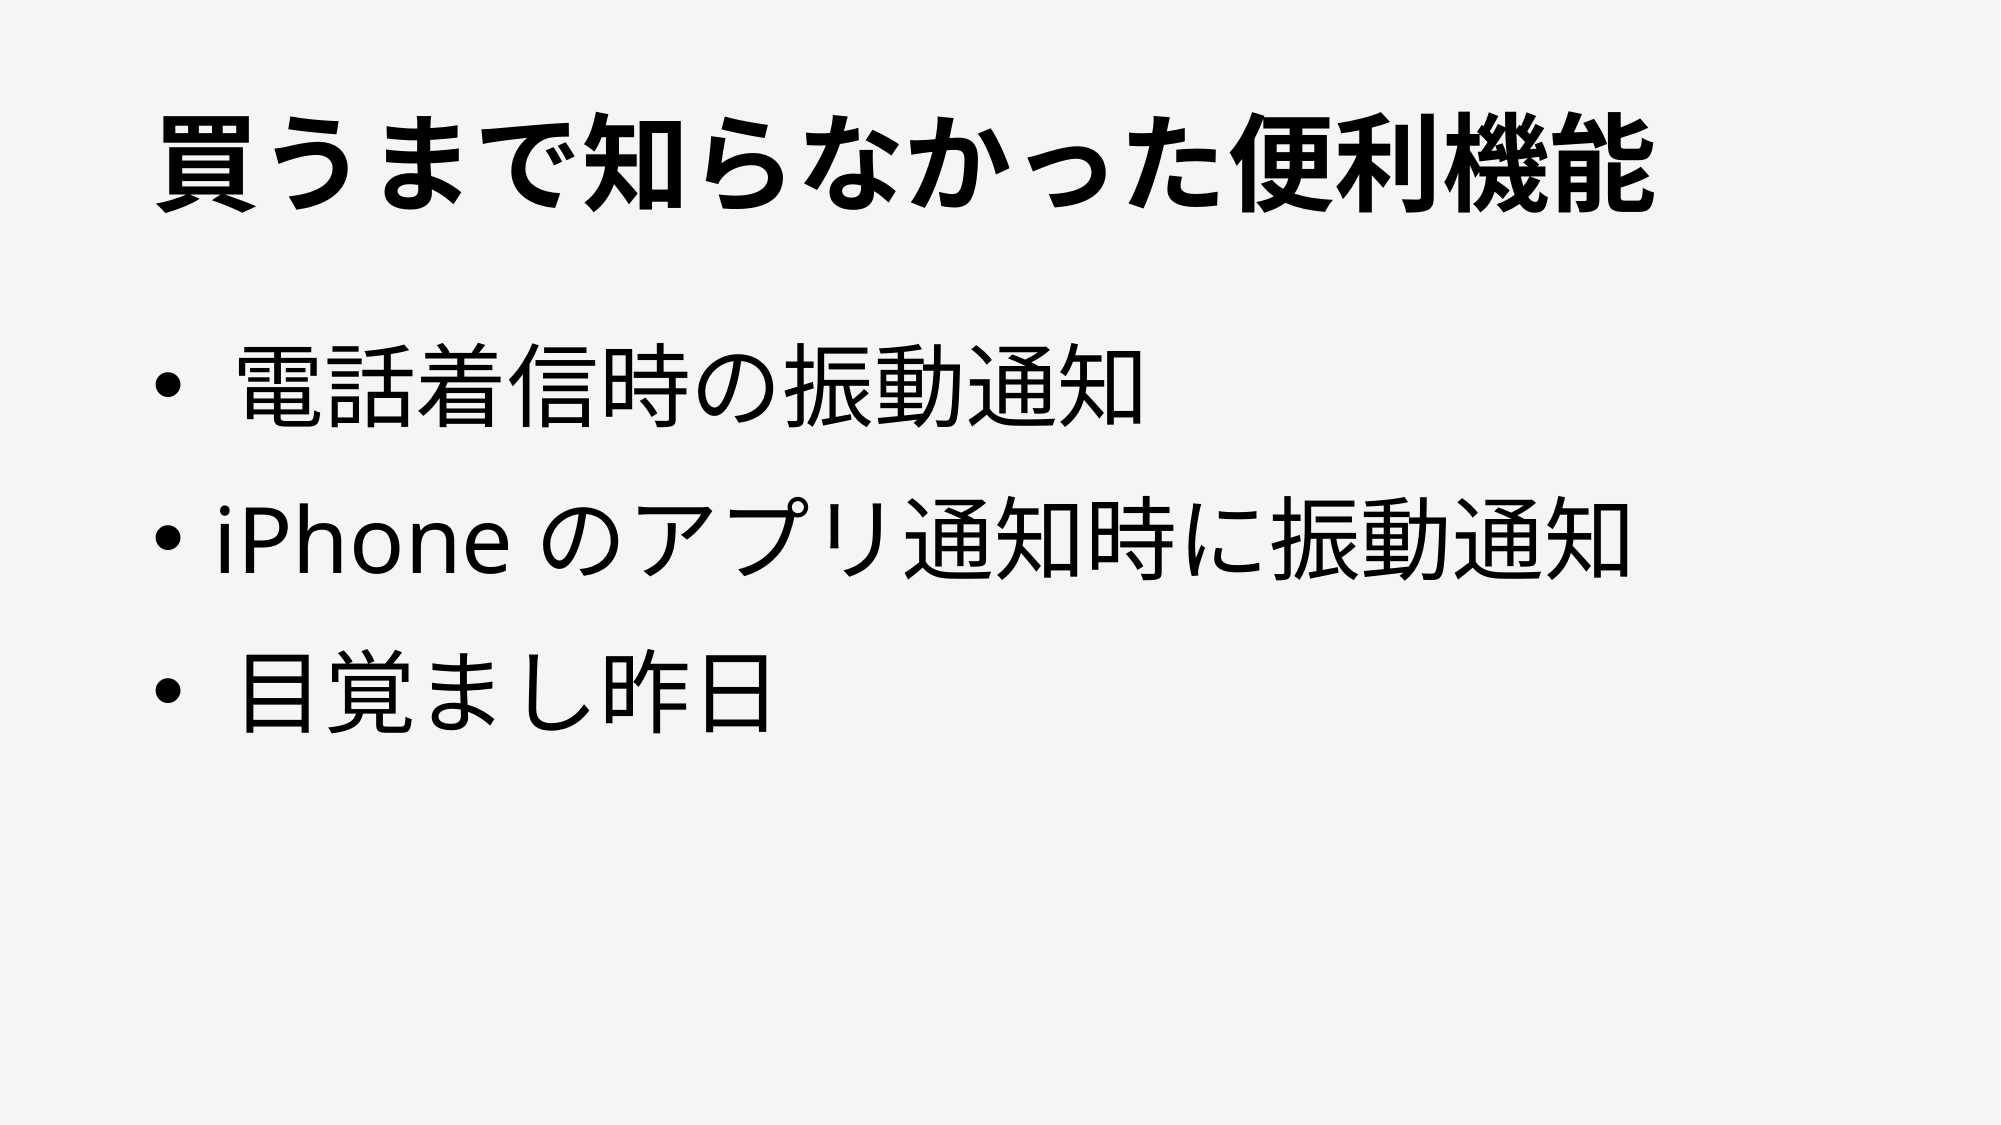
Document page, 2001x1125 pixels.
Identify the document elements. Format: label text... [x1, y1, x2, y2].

title 買うまで知らなかった便利機能 [137, 59, 1863, 278]
list 電話着信時の振動通知 iPhoneのアプリ通知時に振動通知 目覚まし昨日 [137, 299, 1863, 1014]
